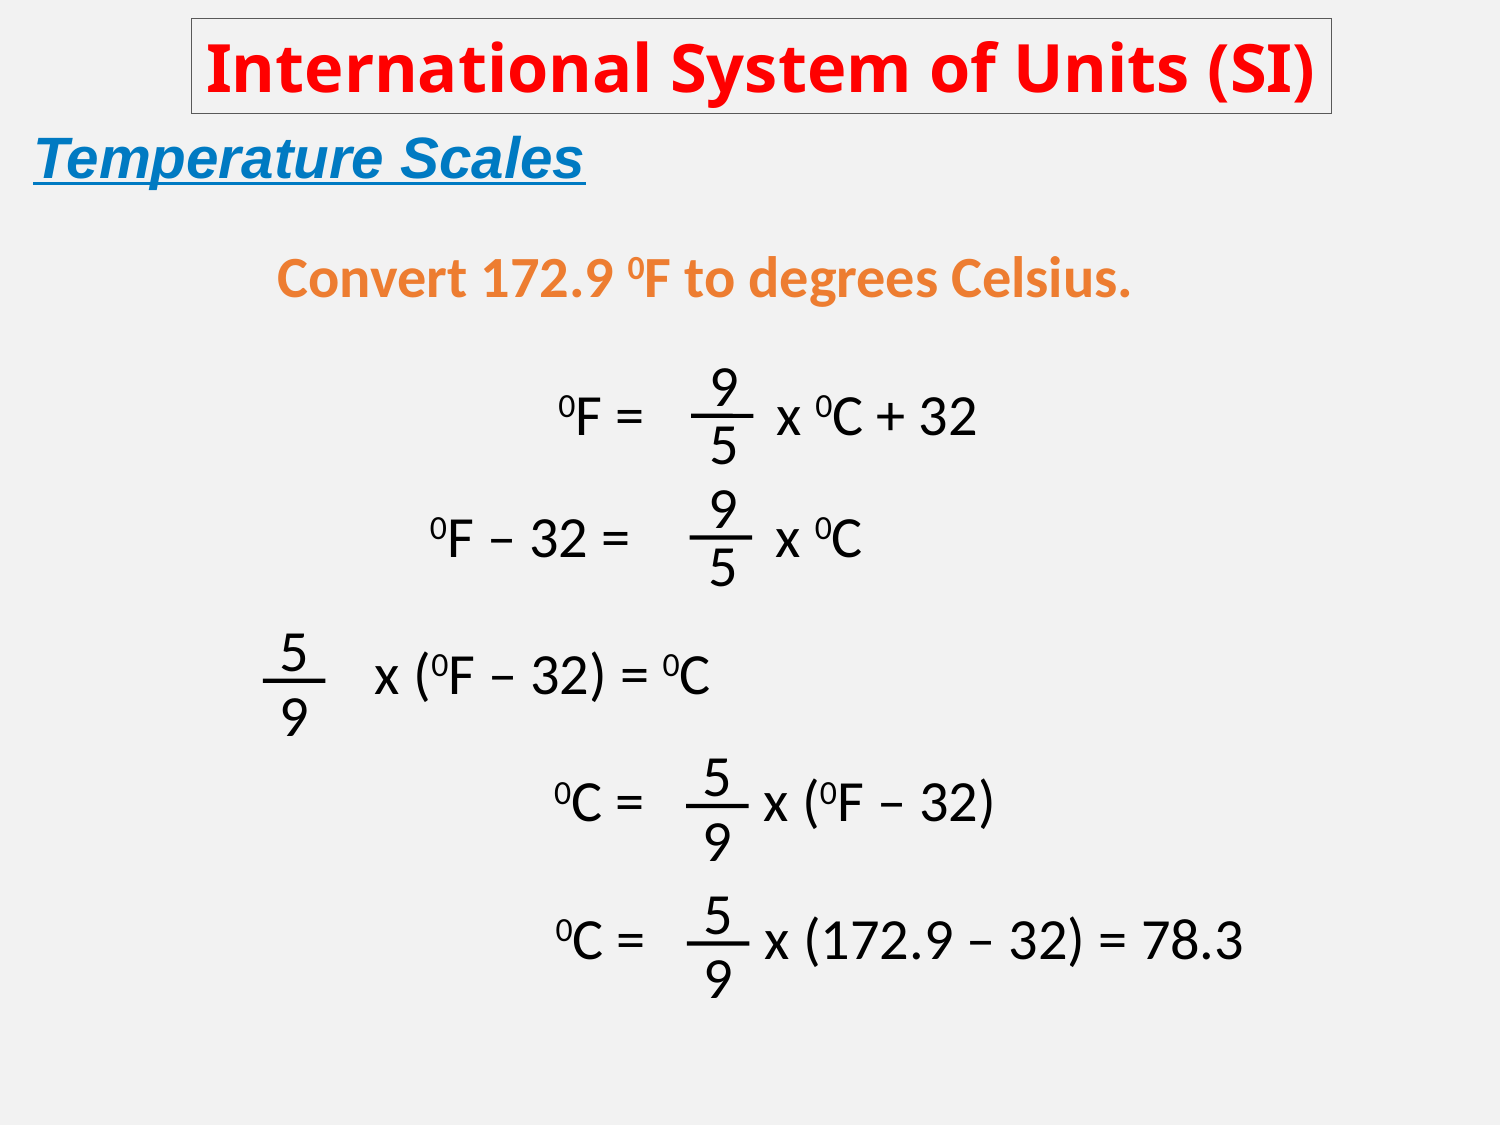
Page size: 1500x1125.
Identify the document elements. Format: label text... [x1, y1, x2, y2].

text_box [409, 462, 884, 606]
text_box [534, 868, 1267, 1019]
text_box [537, 341, 999, 485]
text_box Temperature Scales [18, 113, 601, 198]
text_box International System of Units (SI) [191, 18, 1332, 114]
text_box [533, 731, 1017, 881]
text_box Convert 172.9 0F to degrees Celsius. [262, 231, 1189, 317]
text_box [262, 605, 760, 756]
